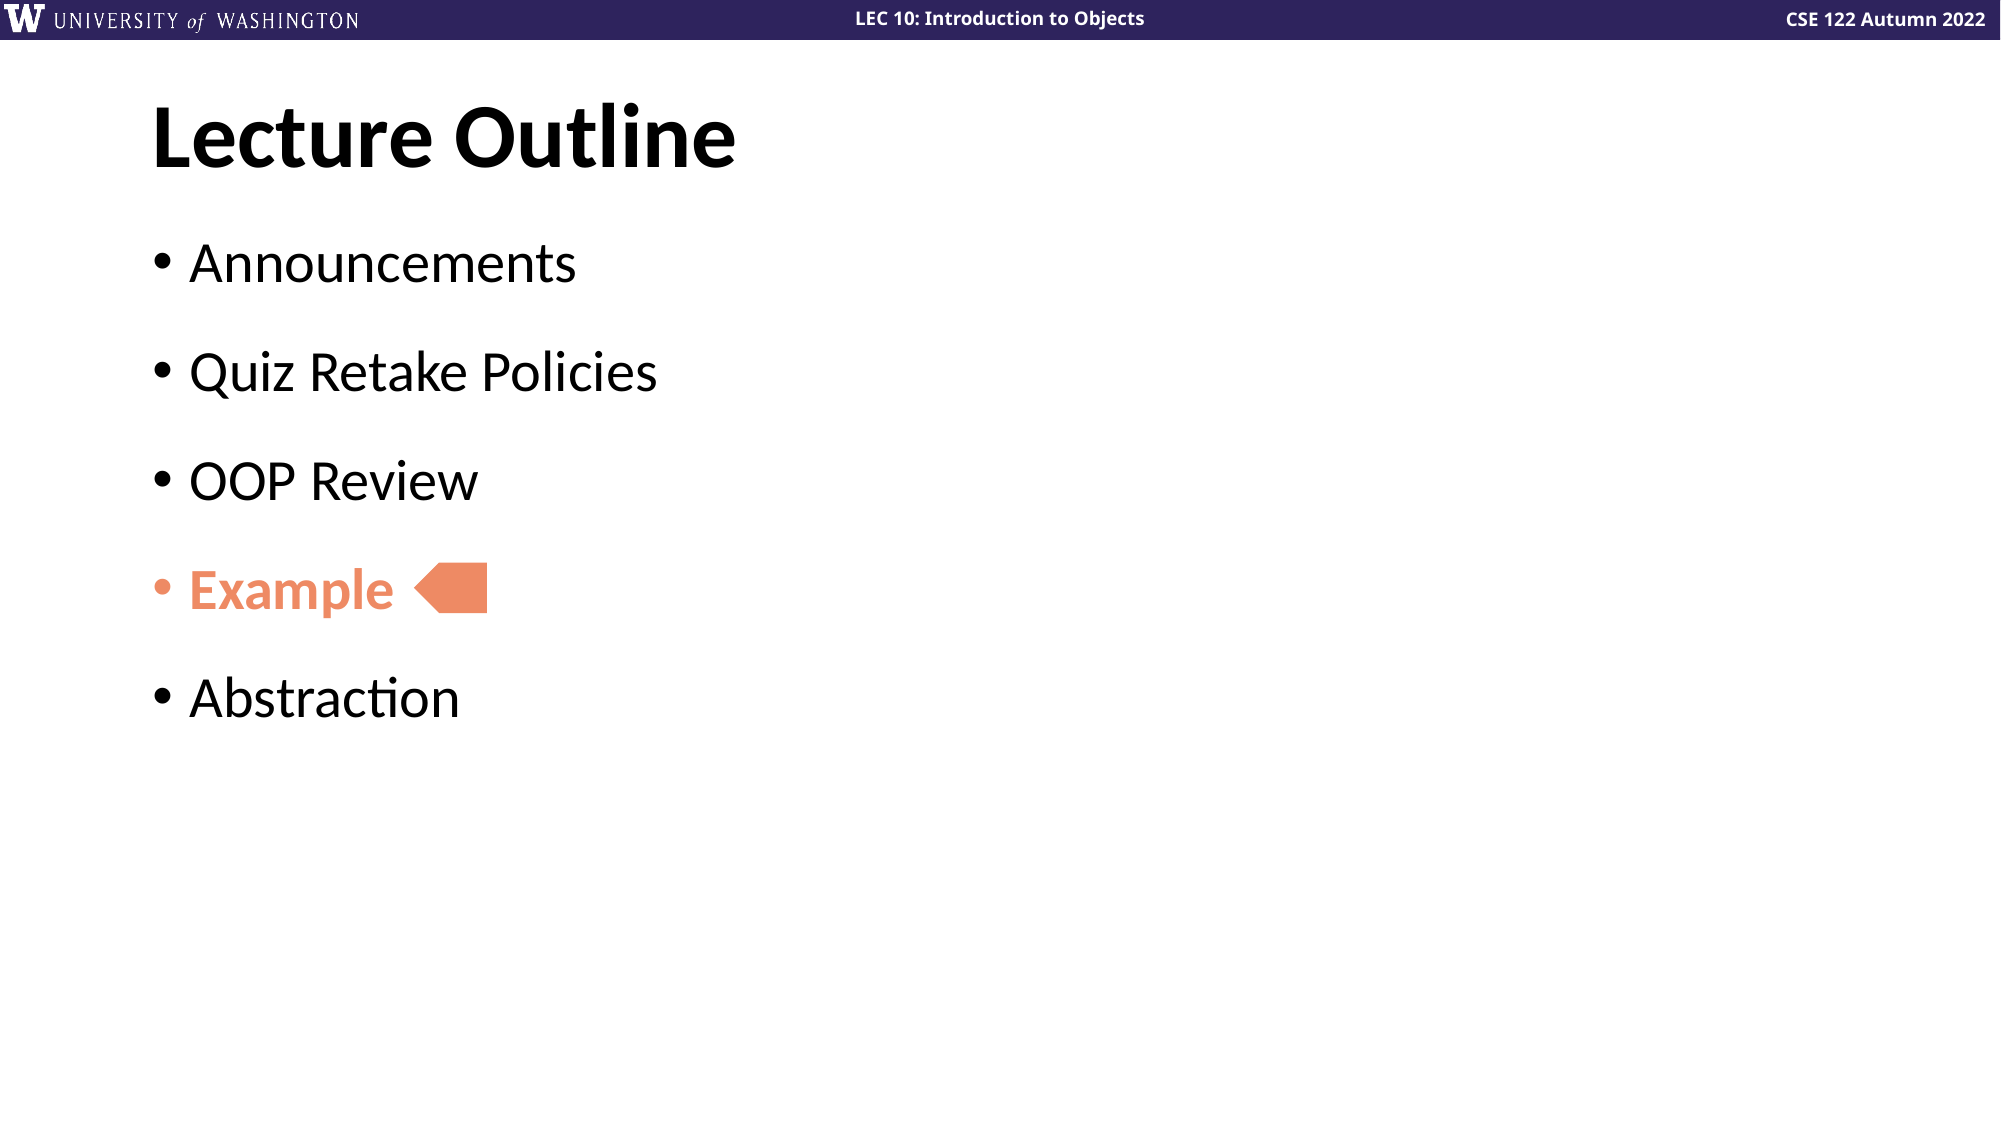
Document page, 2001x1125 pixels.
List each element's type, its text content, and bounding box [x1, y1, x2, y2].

title Lecture Outline [137, 74, 1863, 200]
picture [4, 4, 358, 33]
list Announcements Quiz Retake Policies OOP Review Example Abstraction [137, 224, 1863, 1014]
text_box [412, 561, 488, 615]
